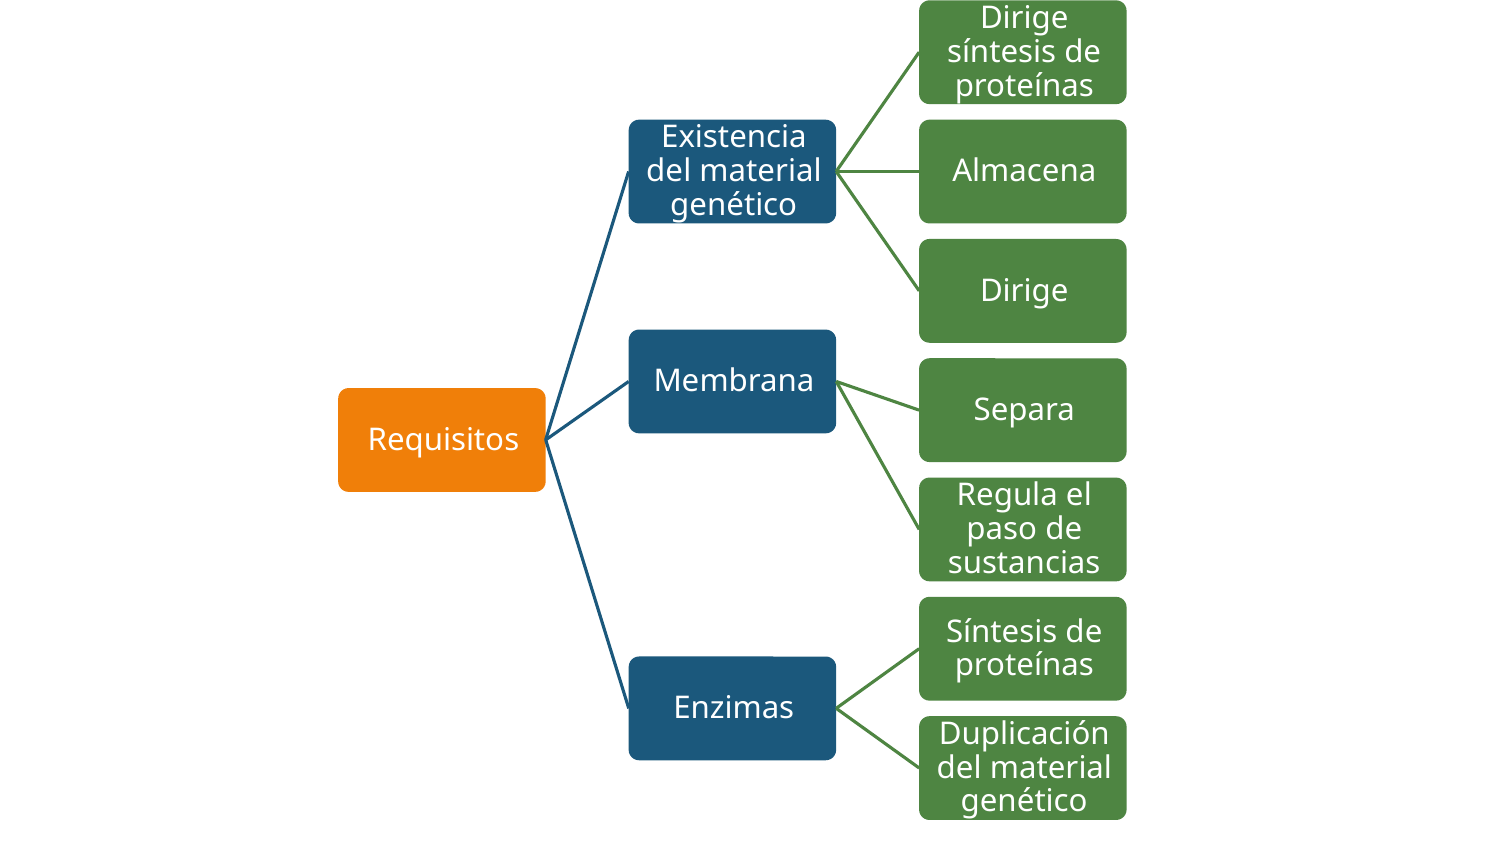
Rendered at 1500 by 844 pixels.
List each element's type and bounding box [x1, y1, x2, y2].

text_box [0, 0, 1466, 821]
